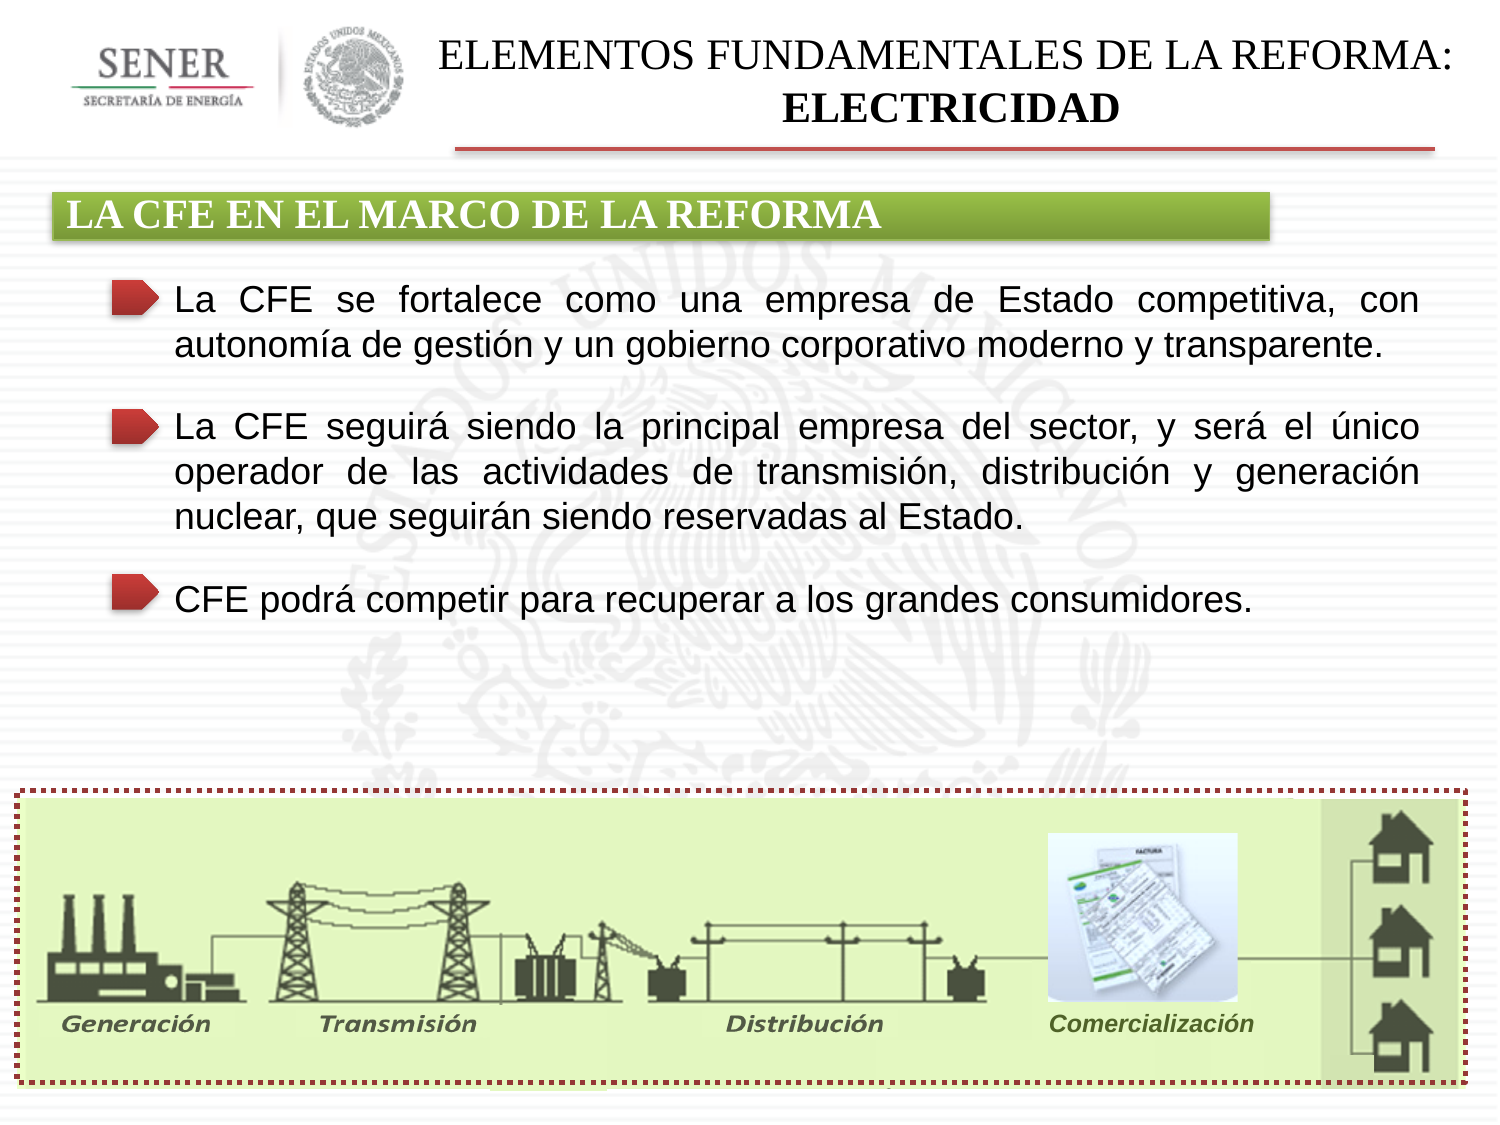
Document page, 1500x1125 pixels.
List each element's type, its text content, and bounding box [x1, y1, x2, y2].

text_box [15, 789, 1467, 798]
picture [0, 0, 1500, 1122]
text_box [112, 279, 160, 316]
text_box [112, 408, 160, 445]
text_box [112, 574, 160, 610]
text_box [1082, 192, 1270, 241]
text_box La CFE se fortalece como una empresa de Estado competitiva, con autonomía de gestión y un gobierno corporativo moderno y transparente. La CFE seguirá siendo la principal empresa del sector, y será el único operador de las actividades de transmisión, distribución y generación nuclear, que seguirán siendo reservadas al Estado. CFE podrá competir para recuperar a los grandes consumidores. [159, 267, 1435, 790]
text_box La CFE en el marco de la Reforma [51, 185, 1082, 246]
title Elementos Fundamentales de la Reforma: Electricidad [407, 0, 1496, 162]
